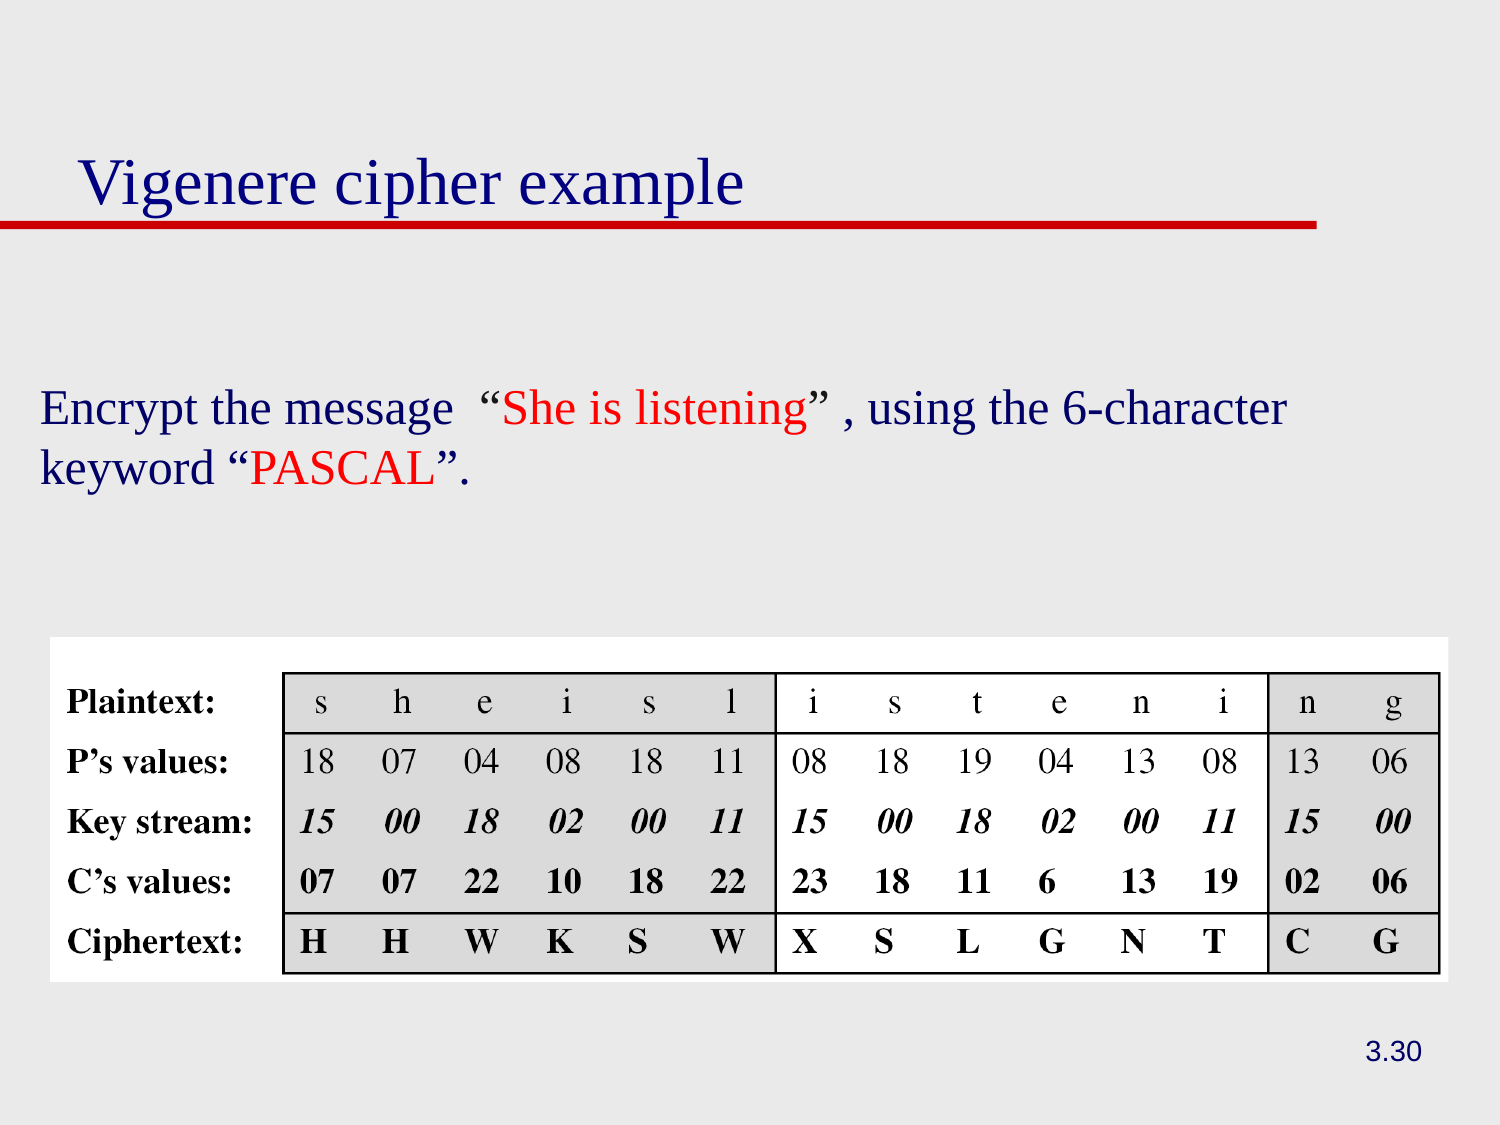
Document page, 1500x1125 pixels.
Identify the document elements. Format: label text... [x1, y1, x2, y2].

title Vigenere cipher example [62, 43, 1338, 226]
picture [49, 637, 1449, 982]
text_box Encrypt the message “She is listening” , using the 6-character keyword “PASCAL”. [24, 366, 1475, 502]
slide_number 3.30 [1124, 1012, 1438, 1088]
